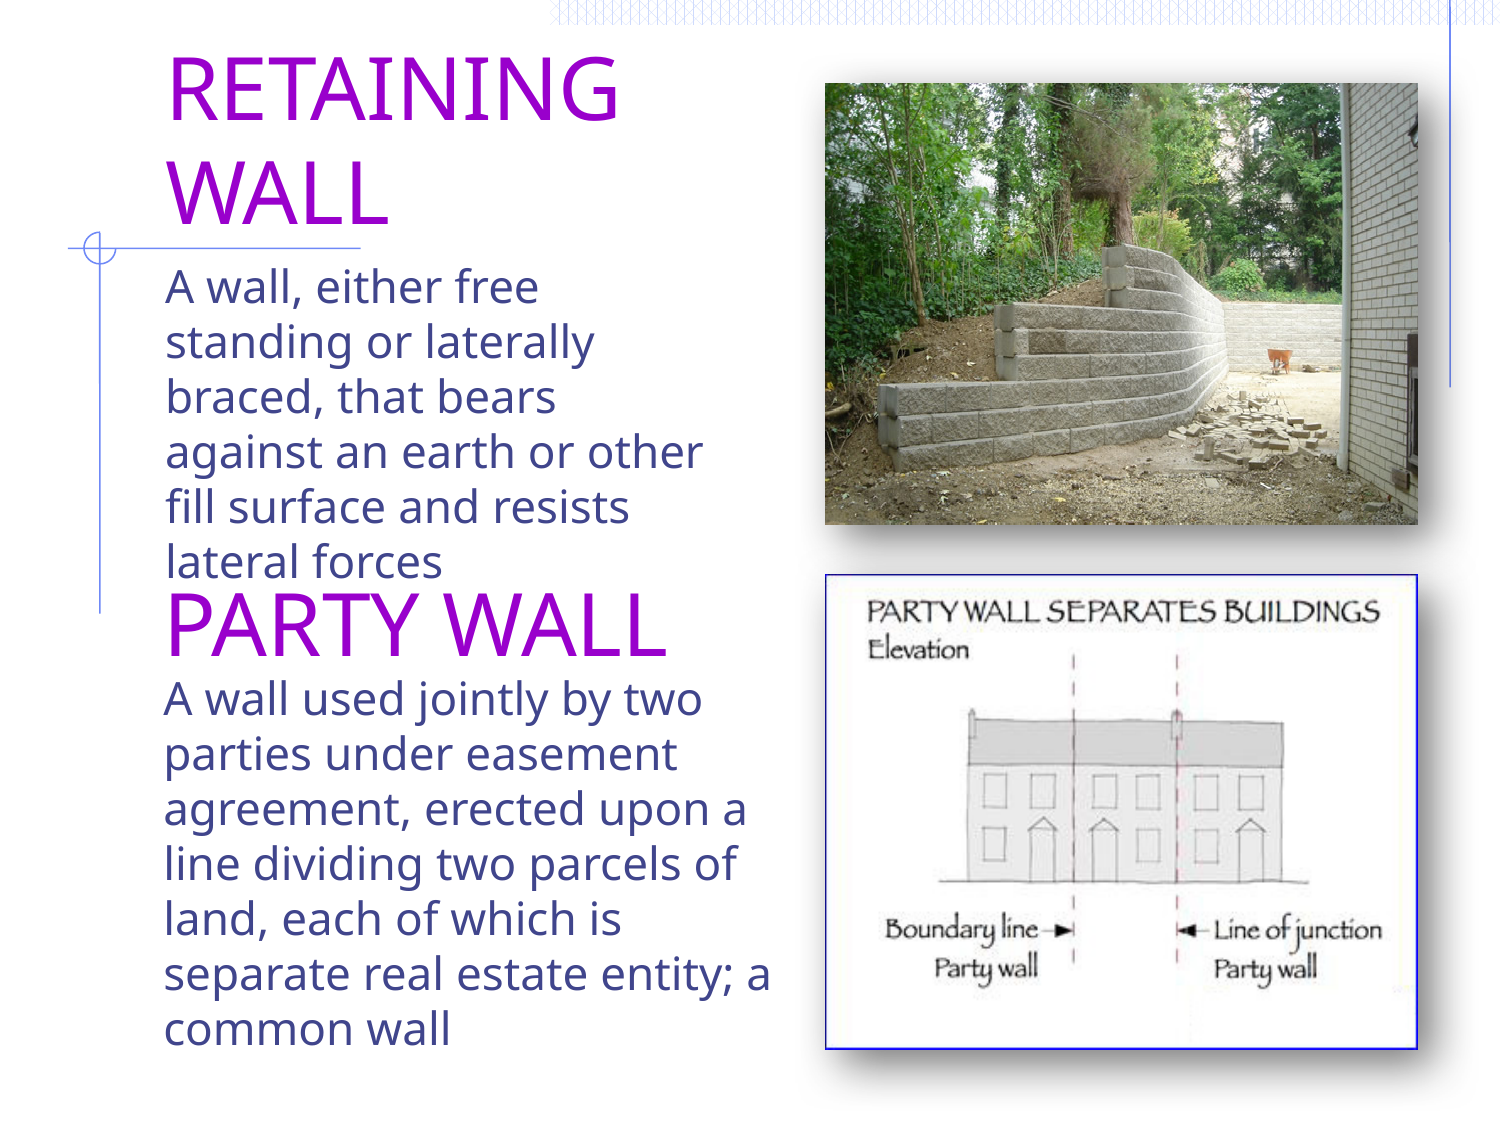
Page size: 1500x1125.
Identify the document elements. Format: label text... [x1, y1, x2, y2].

list A wall used jointly by two parties under easement agreement, erected upon a line dividing two parcels of land, each of which is separate real estate entity; a common wall [148, 662, 807, 925]
list PARTY WALL [148, 481, 744, 662]
picture [824, 82, 1419, 526]
picture [824, 574, 1419, 1051]
list A wall, either free standing or laterally braced, that bears against an earth or other fill surface and resists lateral forces [150, 249, 738, 450]
list RETAINING WALL [150, 99, 788, 250]
